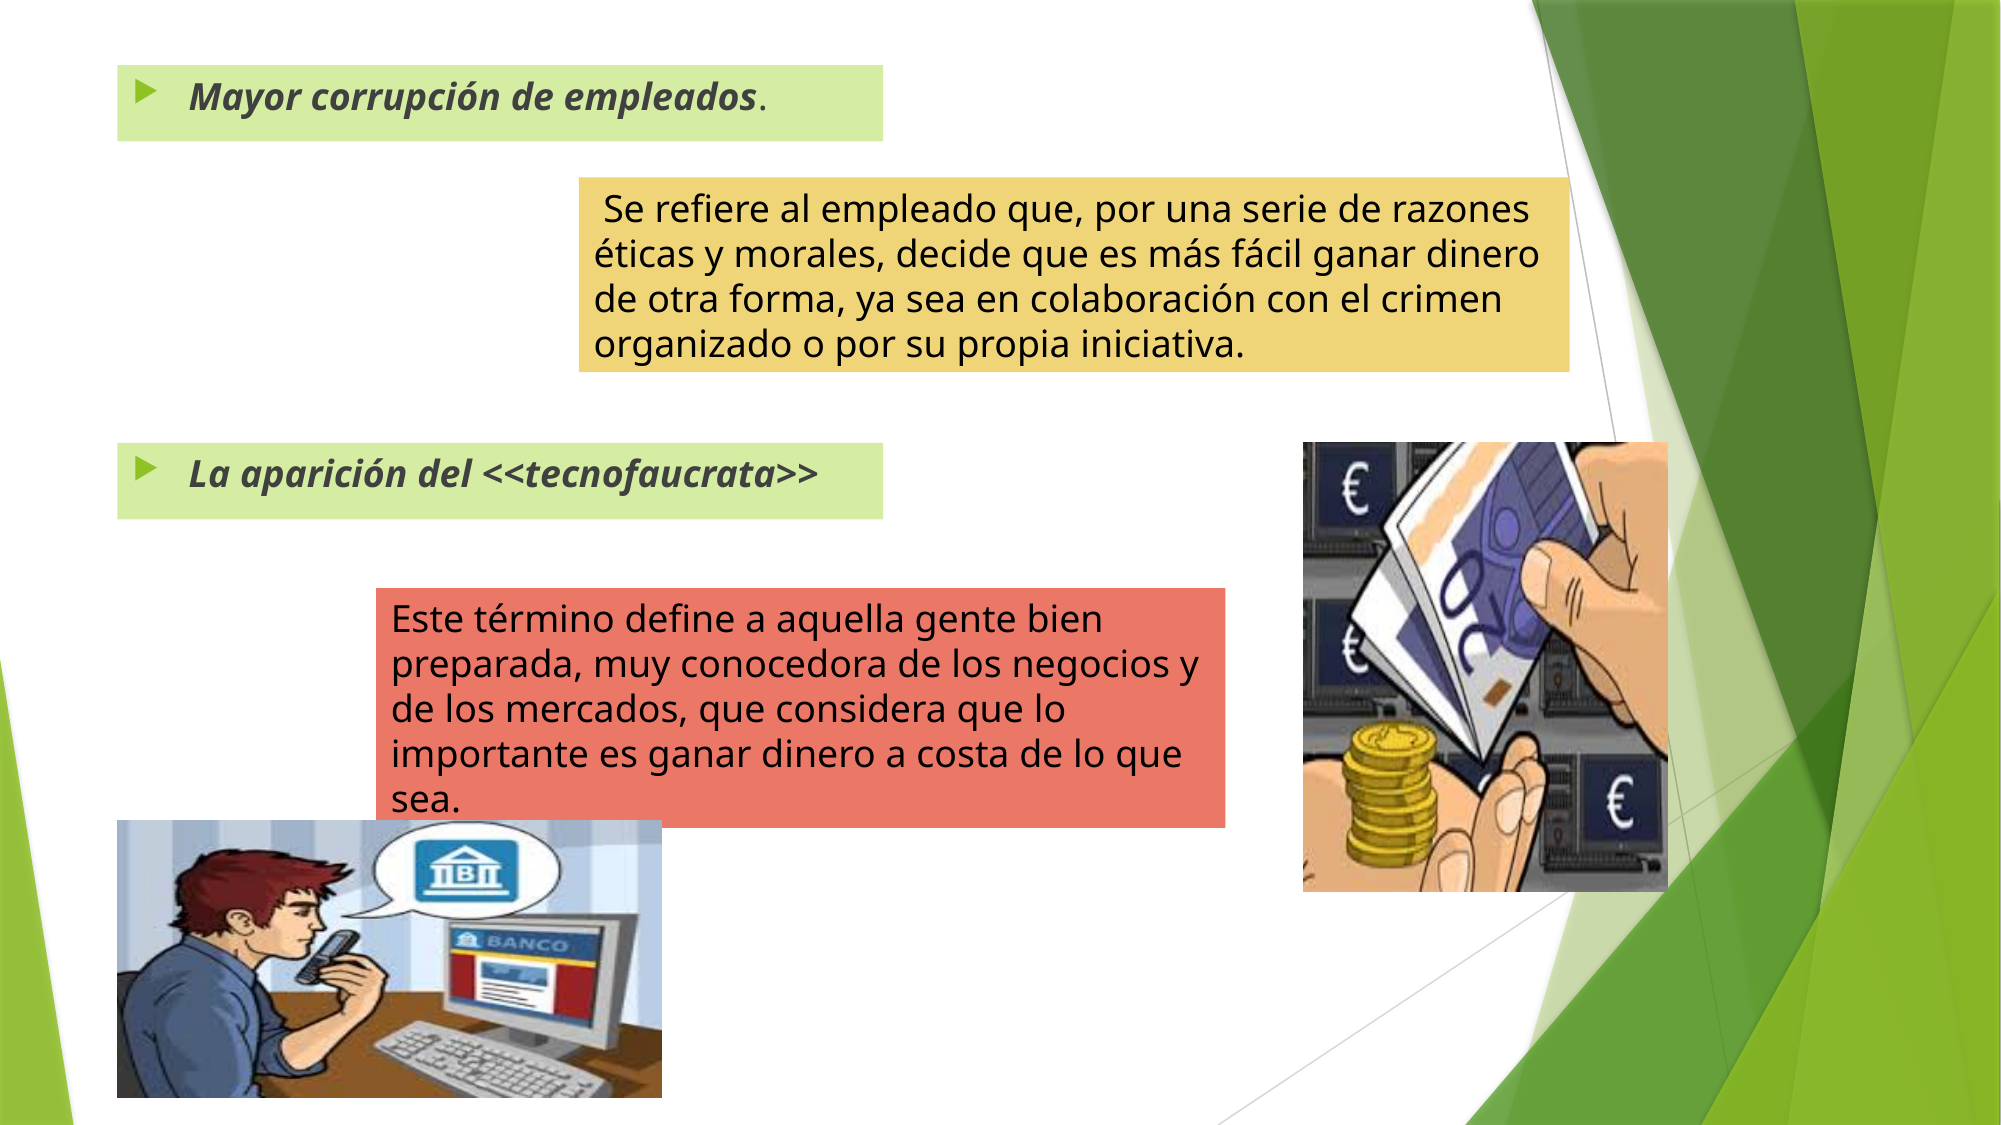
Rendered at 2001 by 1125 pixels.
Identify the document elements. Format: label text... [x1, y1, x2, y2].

text_box La aparición del <<tecnofaucrata>> [117, 442, 884, 520]
picture [116, 820, 662, 1099]
list Mayor corrupción de empleados. [117, 65, 884, 142]
text_box Este término define a aquella gente bien preparada, muy conocedora de los negocios y de los mercados, que considera que lo importante es ganar dinero a costa de lo que sea. [376, 588, 1226, 828]
picture [1303, 442, 1669, 892]
text_box Se refiere al empleado que, por una serie de razones éticas y morales, decide que es más fácil ganar dinero de otra forma, ya sea en colaboración con el crimen organizado o por su propia iniciativa. [578, 177, 1570, 373]
